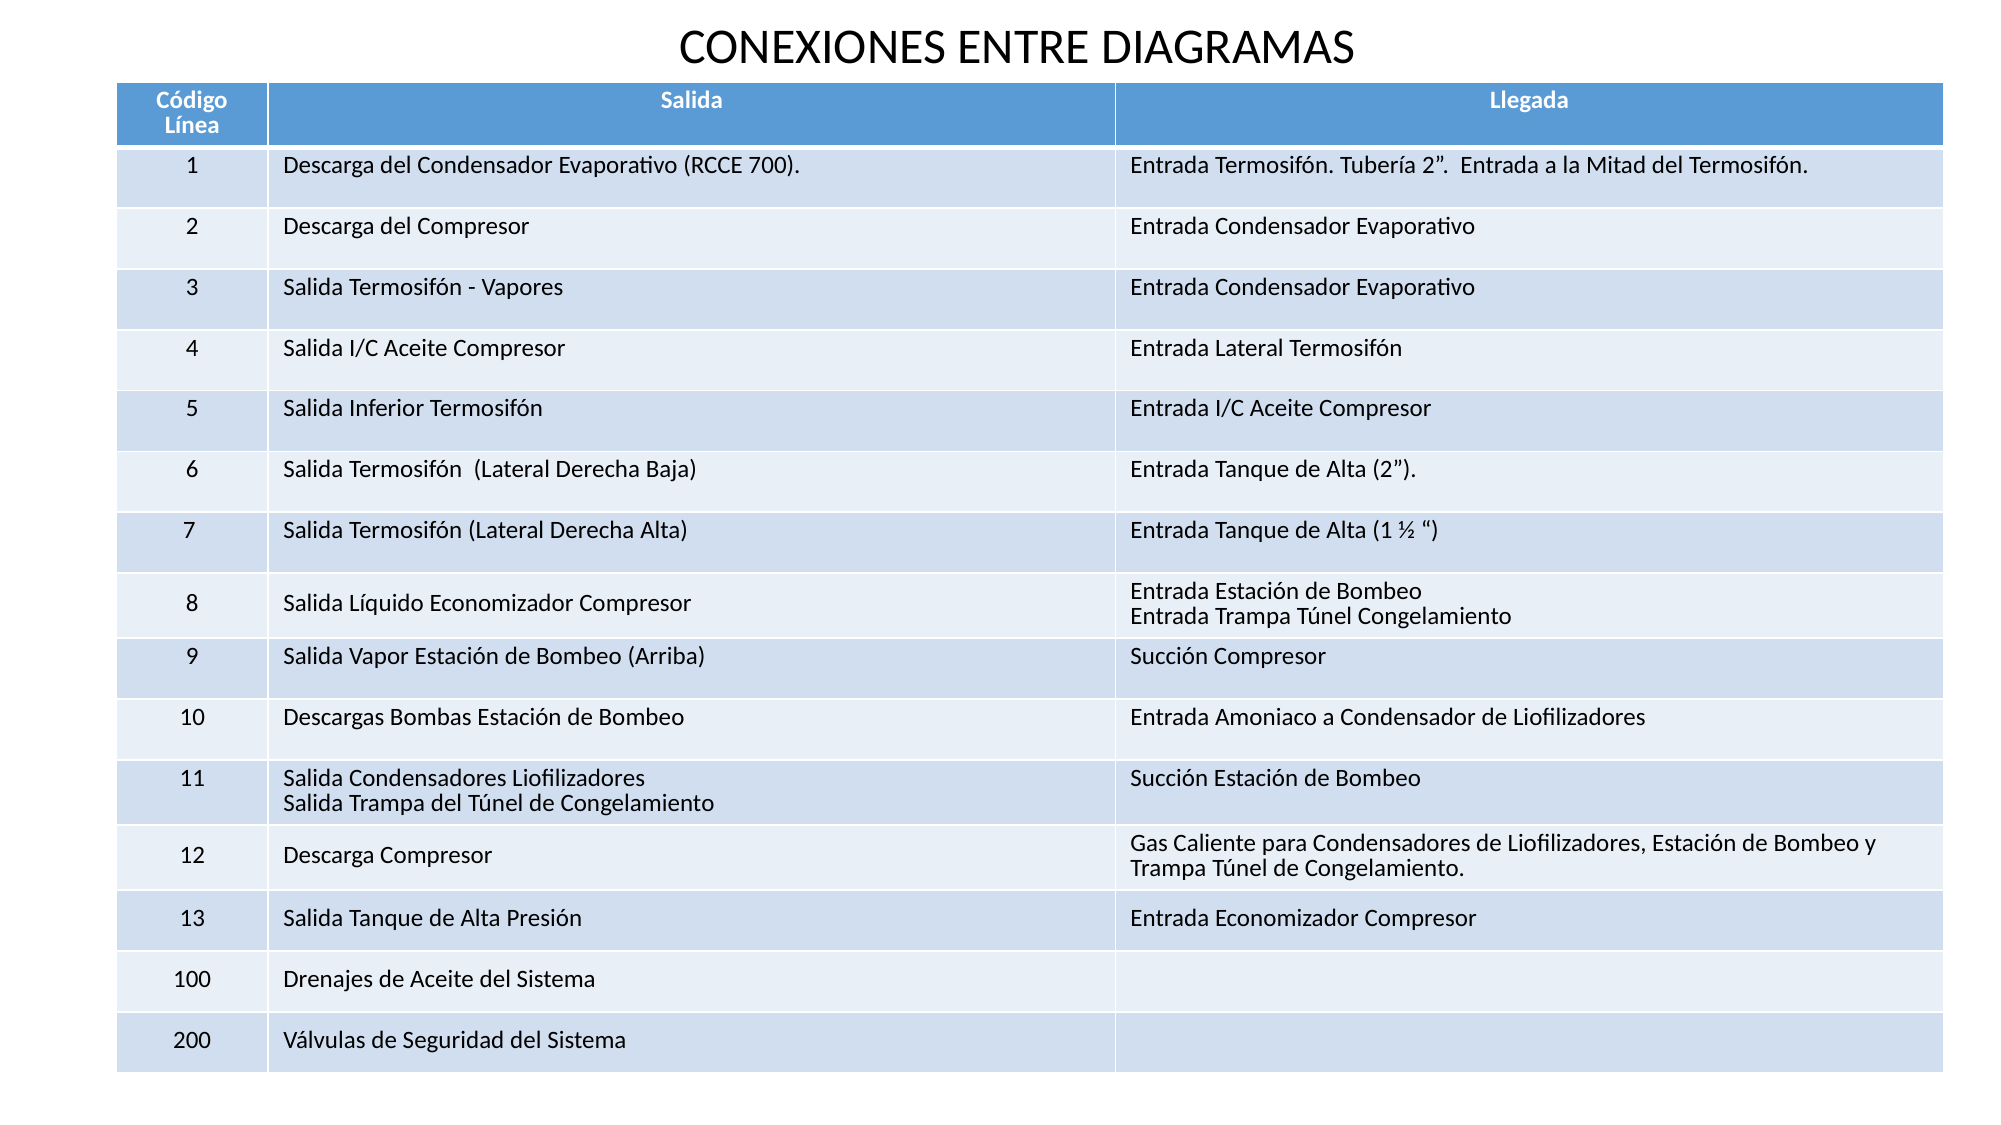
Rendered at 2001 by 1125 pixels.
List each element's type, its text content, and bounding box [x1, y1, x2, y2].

table_cell 4 [117, 331, 267, 390]
table_cell Descarga del Compresor [269, 209, 1115, 268]
table_cell Succión Compresor [1116, 639, 1943, 698]
table_cell 9 [117, 639, 267, 698]
table_cell Salida I/C Aceite Compresor [269, 331, 1115, 390]
table_cell Entrada Tanque de Alta (2”). [1116, 452, 1943, 511]
table_cell Entrada Termosifón. Tubería 2”. Entrada a la Mitad del Termosifón. [1116, 150, 1943, 207]
table_cell Entrada I/C Aceite Compresor [1116, 391, 1943, 451]
table_cell Salida Tanque de Alta Presión [269, 891, 1115, 950]
table_cell 8 [117, 574, 267, 637]
table_cell Salida Termosifón - Vapores [269, 270, 1115, 329]
table_cell 3 [117, 270, 267, 329]
table_cell 5 [117, 391, 267, 451]
table_cell Salida Condensadores Liofilizadores Salida Trampa del Túnel de Congelamiento [269, 761, 1115, 824]
table_cell Entrada Estación de Bombeo Entrada Trampa Túnel Congelamiento [1116, 574, 1943, 637]
table_cell Descarga del Condensador Evaporativo (RCCE 700). [269, 150, 1115, 207]
table_cell 2 [117, 209, 267, 268]
table_cell Entrada Economizador Compresor [1116, 891, 1943, 950]
table_cell 1 [117, 150, 267, 207]
table_cell Descargas Bombas Estación de Bombeo [269, 700, 1115, 759]
table_cell 11 [117, 761, 267, 824]
table_cell Entrada Amoniaco a Condensador de Liofilizadores [1116, 700, 1943, 759]
table_cell Entrada Lateral Termosifón [1116, 331, 1943, 390]
table_header Salida [269, 83, 1115, 145]
table_header Código Línea [117, 83, 267, 145]
table_cell Salida Líquido Economizador Compresor [269, 574, 1115, 637]
table_cell 100 [117, 952, 267, 1011]
table_cell 7 [117, 513, 267, 572]
table_cell Salida Termosifón (Lateral Derecha Baja) [269, 452, 1115, 511]
table_cell Entrada Condensador Evaporativo [1116, 270, 1943, 329]
table_cell Entrada Tanque de Alta (1 ½ “) [1116, 513, 1943, 572]
table_cell Descarga Compresor [269, 826, 1115, 889]
table_cell 13 [117, 891, 267, 950]
table_cell [1116, 952, 1943, 1011]
table_cell Salida Inferior Termosifón [269, 391, 1115, 451]
table_cell Entrada Condensador Evaporativo [1116, 209, 1943, 268]
table_cell Salida Vapor Estación de Bombeo (Arriba) [269, 639, 1115, 698]
table_cell Válvulas de Seguridad del Sistema [269, 1013, 1115, 1072]
table_cell 10 [117, 700, 267, 759]
table_cell [1116, 1013, 1943, 1072]
table_cell 12 [117, 826, 267, 889]
table_cell Gas Caliente para Condensadores de Liofilizadores, Estación de Bombeo y Trampa Túnel de Congelamiento. [1116, 826, 1943, 889]
table_header Llegada [1116, 83, 1943, 145]
text_box CONEXIONES ENTRE DIAGRAMAS [664, 6, 1447, 82]
table_cell Succión Estación de Bombeo [1116, 761, 1943, 824]
table_cell Salida Termosifón (Lateral Derecha Alta) [269, 513, 1115, 572]
table_cell 200 [117, 1013, 267, 1072]
table_cell 6 [117, 452, 267, 511]
table_cell Drenajes de Aceite del Sistema [269, 952, 1115, 1011]
